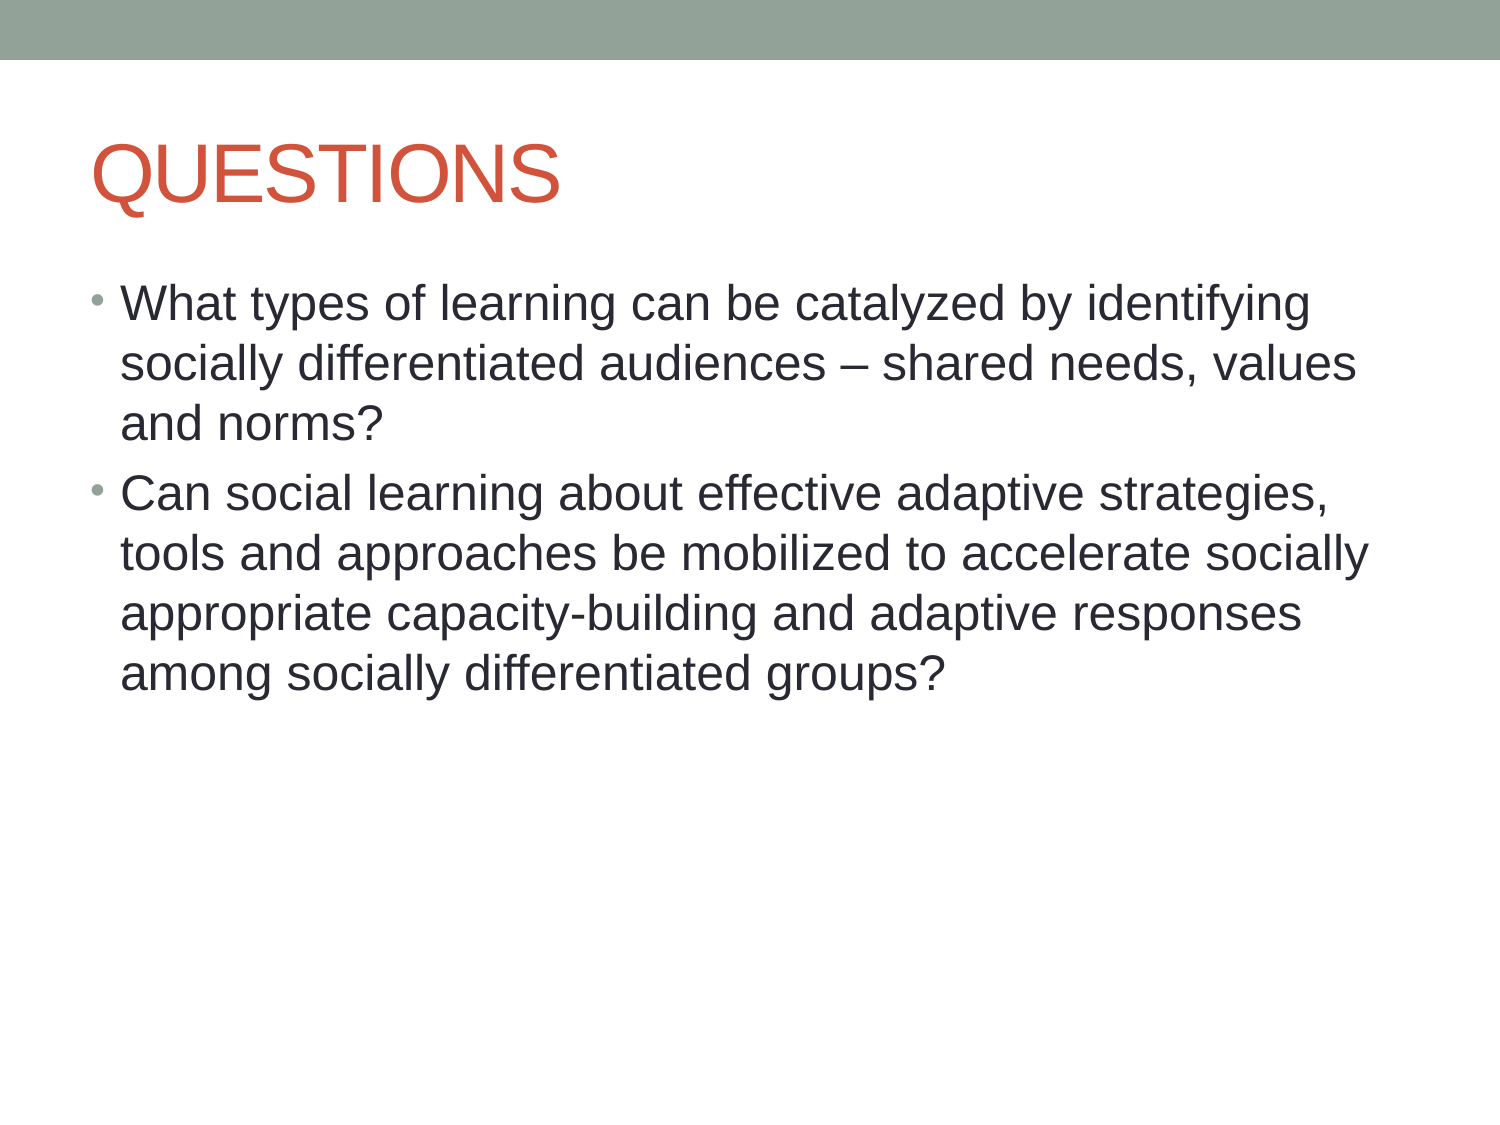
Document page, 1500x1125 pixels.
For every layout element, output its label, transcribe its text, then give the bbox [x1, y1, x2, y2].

list What types of learning can be catalyzed by identifying socially differentiated audiences – shared needs, values and norms? Can social learning about effective adaptive strategies, tools and approaches be mobilized to accelerate socially appropriate capacity-building and adaptive responses among socially differentiated groups? [75, 262, 1425, 1063]
title QUESTIONS [75, 87, 1425, 250]
